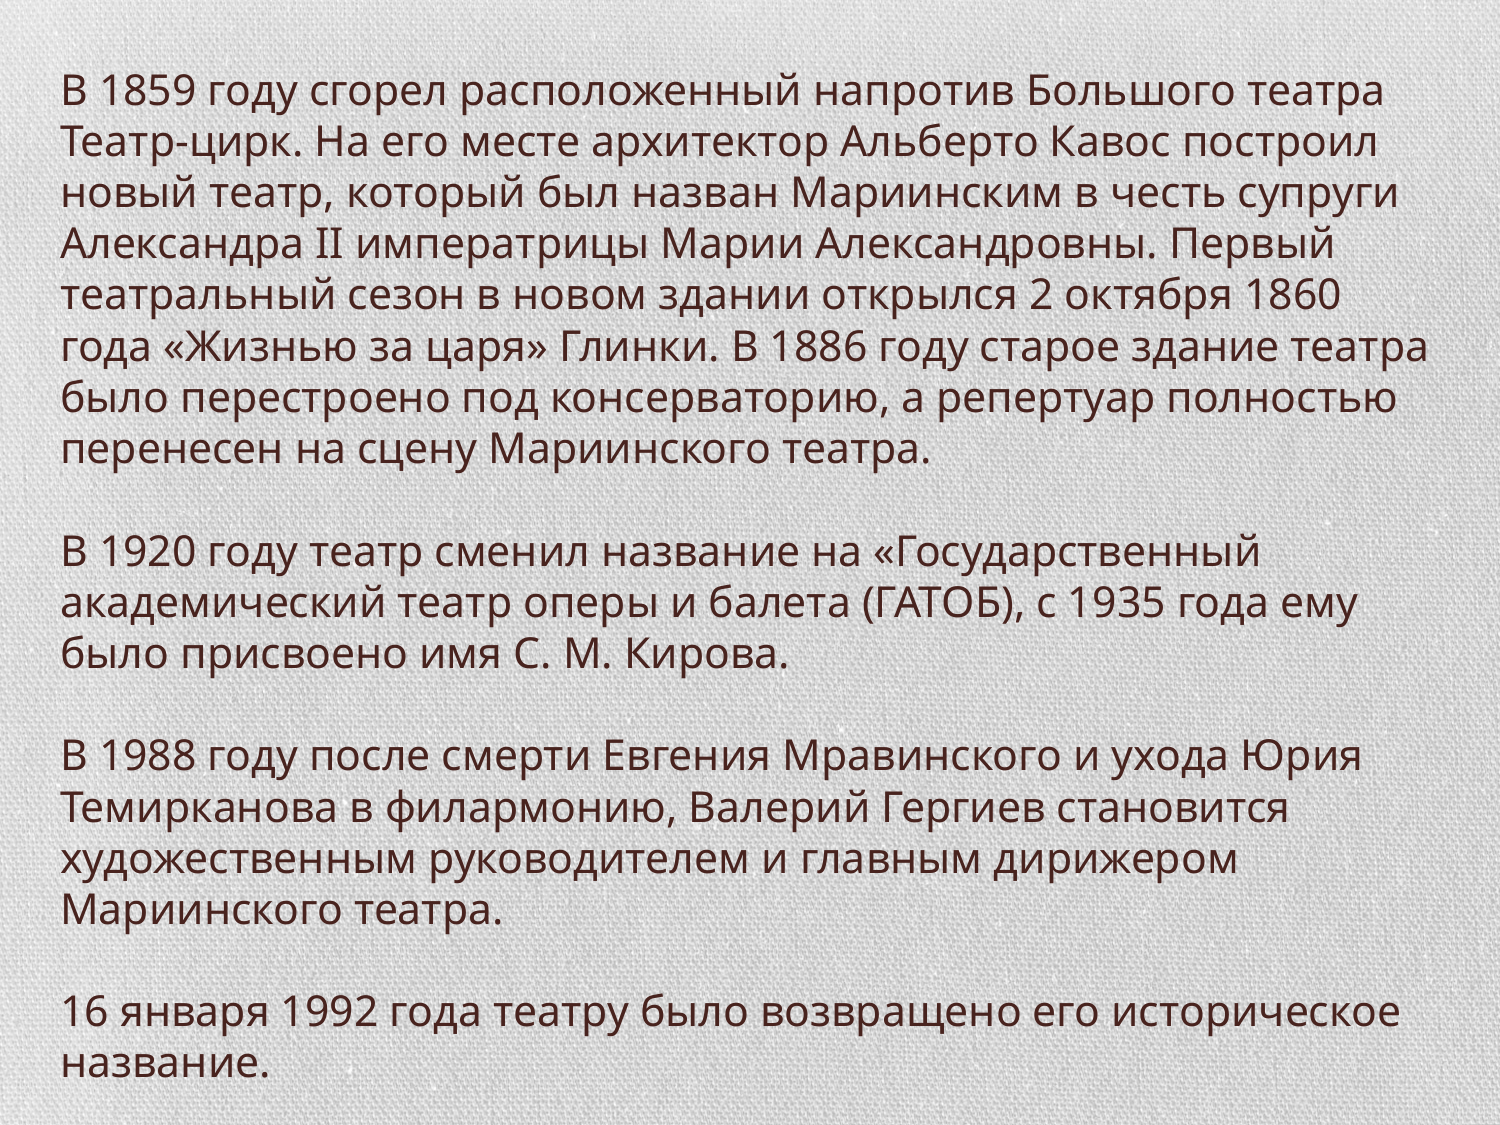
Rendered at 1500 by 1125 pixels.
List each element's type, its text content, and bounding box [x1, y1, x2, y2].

title В 1859 году сгорел расположенный напротив Большого театра Театр-цирк. На его месте архитектор Альберто Кавос построил новый театр, который был назван Мариинским в честь супруги Александра II императрицы Марии Александровны. Первый театральный сезон в новом здании открылся 2 октября 1860 года «Жизнью за царя» Глинки. В 1886 году старое здание театра было перестроено под консерваторию, а репертуар полностью перенесен на сцену Мариинского театра. В 1920 году театр сменил название на «Государственный академический театр оперы и балета (ГАТОБ), с 1935 года ему было присвоено имя С. М. Кирова. В 1988 году после смерти Евгения Мравинского и ухода Юрия Темирканова в филармонию, Валерий Гергиев становится художественным руководителем и главным дирижером Мариинского театра. 16 января 1992 года театру было возвращено его историческое название. [45, 37, 1455, 1094]
